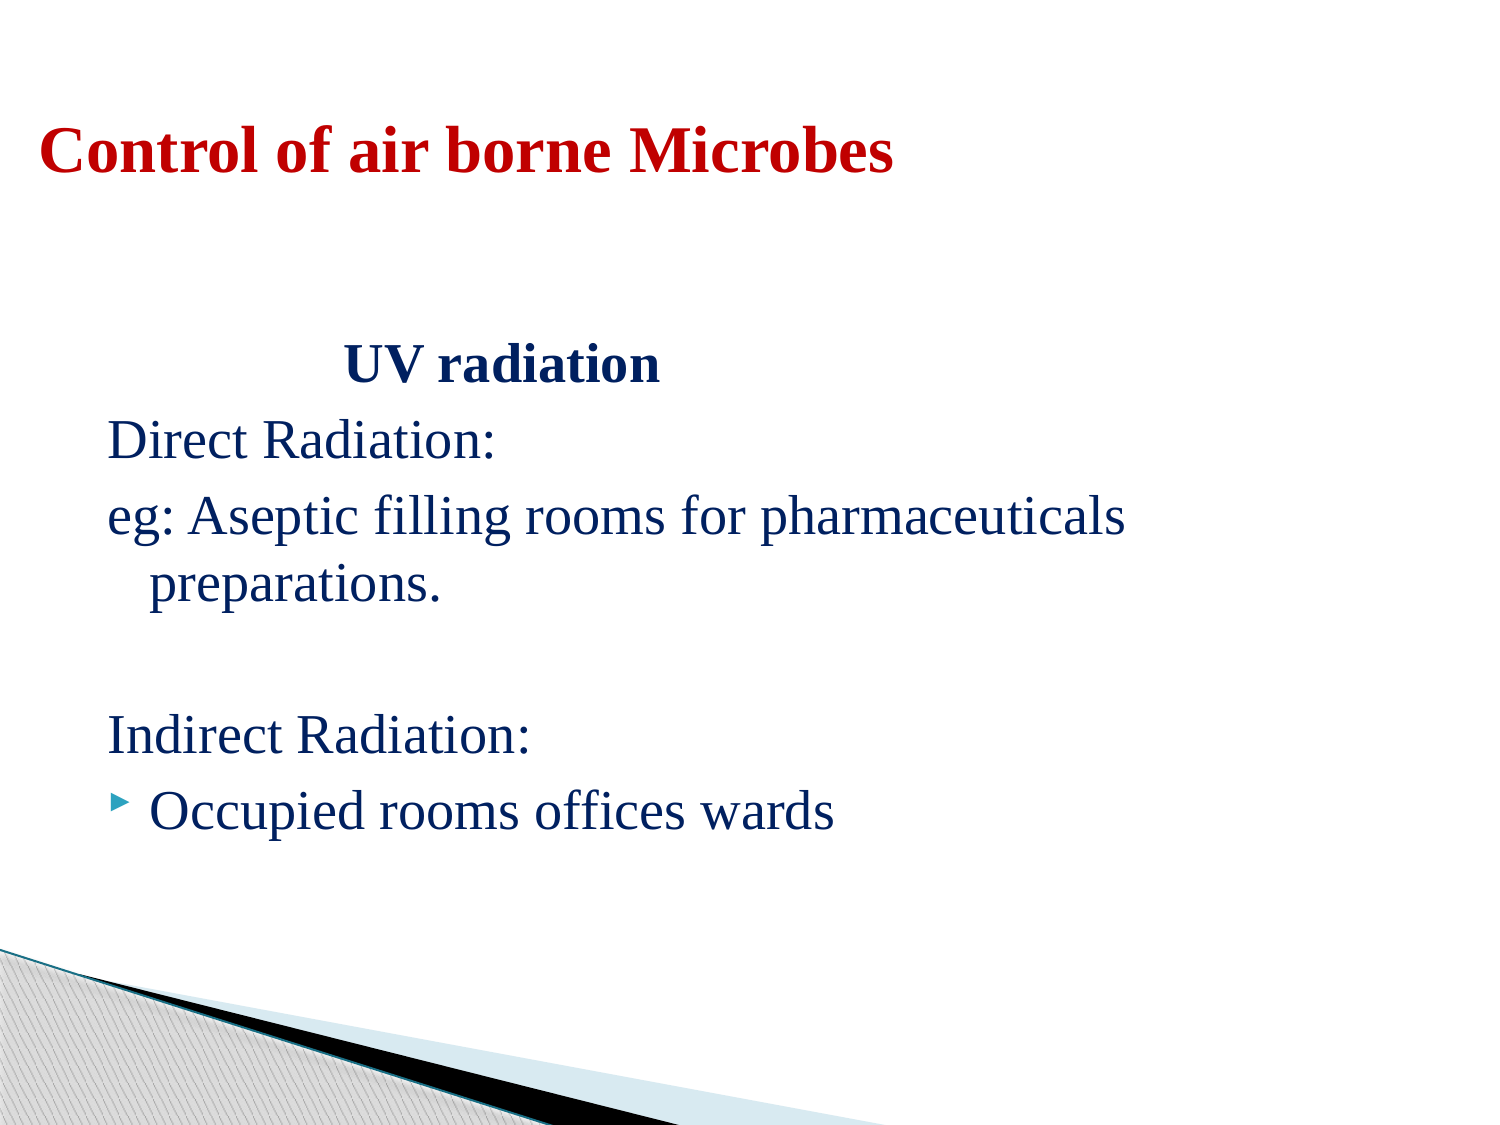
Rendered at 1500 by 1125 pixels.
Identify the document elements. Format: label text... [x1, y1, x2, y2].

list UV radiation Direct Radiation: eg: Aseptic filling rooms for pharmaceuticals preparations. Indirect Radiation: Occupied rooms offices wards [75, 243, 1425, 986]
title Control of air borne Microbes [23, 52, 1301, 240]
